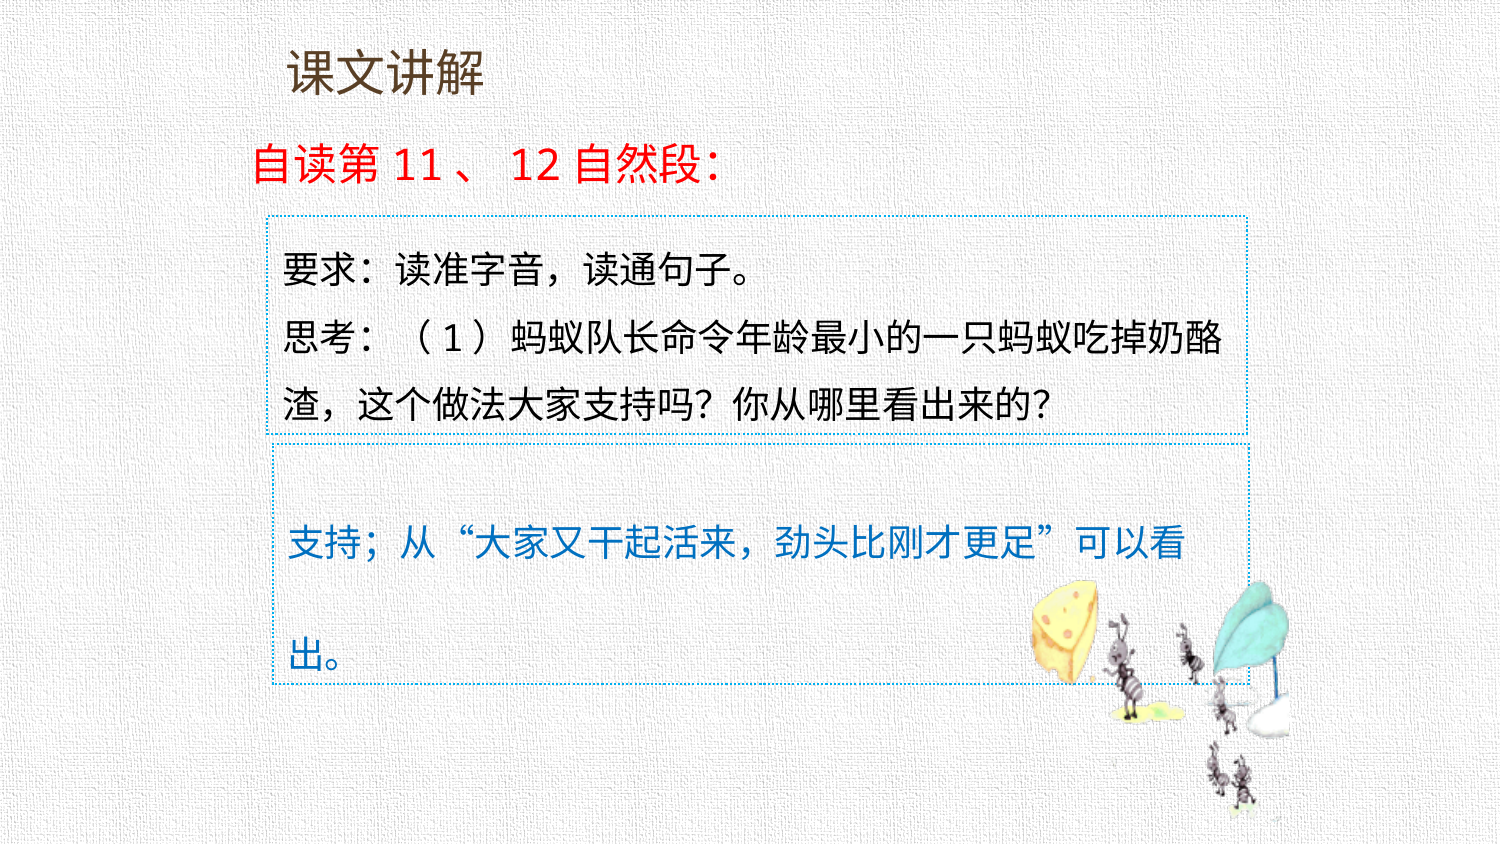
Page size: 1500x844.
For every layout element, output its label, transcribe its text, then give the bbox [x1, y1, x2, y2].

text_box 自读第11、12自然段： [238, 130, 758, 195]
text_box 要求：读准字音，读通句子。 思考：（1）蚂蚁队长命令年龄最小的一只蚂蚁吃掉奶酪渣，这个做法大家支持吗？你从哪里看出来的？ [267, 216, 1247, 434]
text_box 课文讲解 [274, 35, 498, 107]
picture [0, 0, 1500, 844]
text_box 支持；从“大家又干起活来，劲头比刚才更足”可以看出。 [272, 443, 1249, 684]
